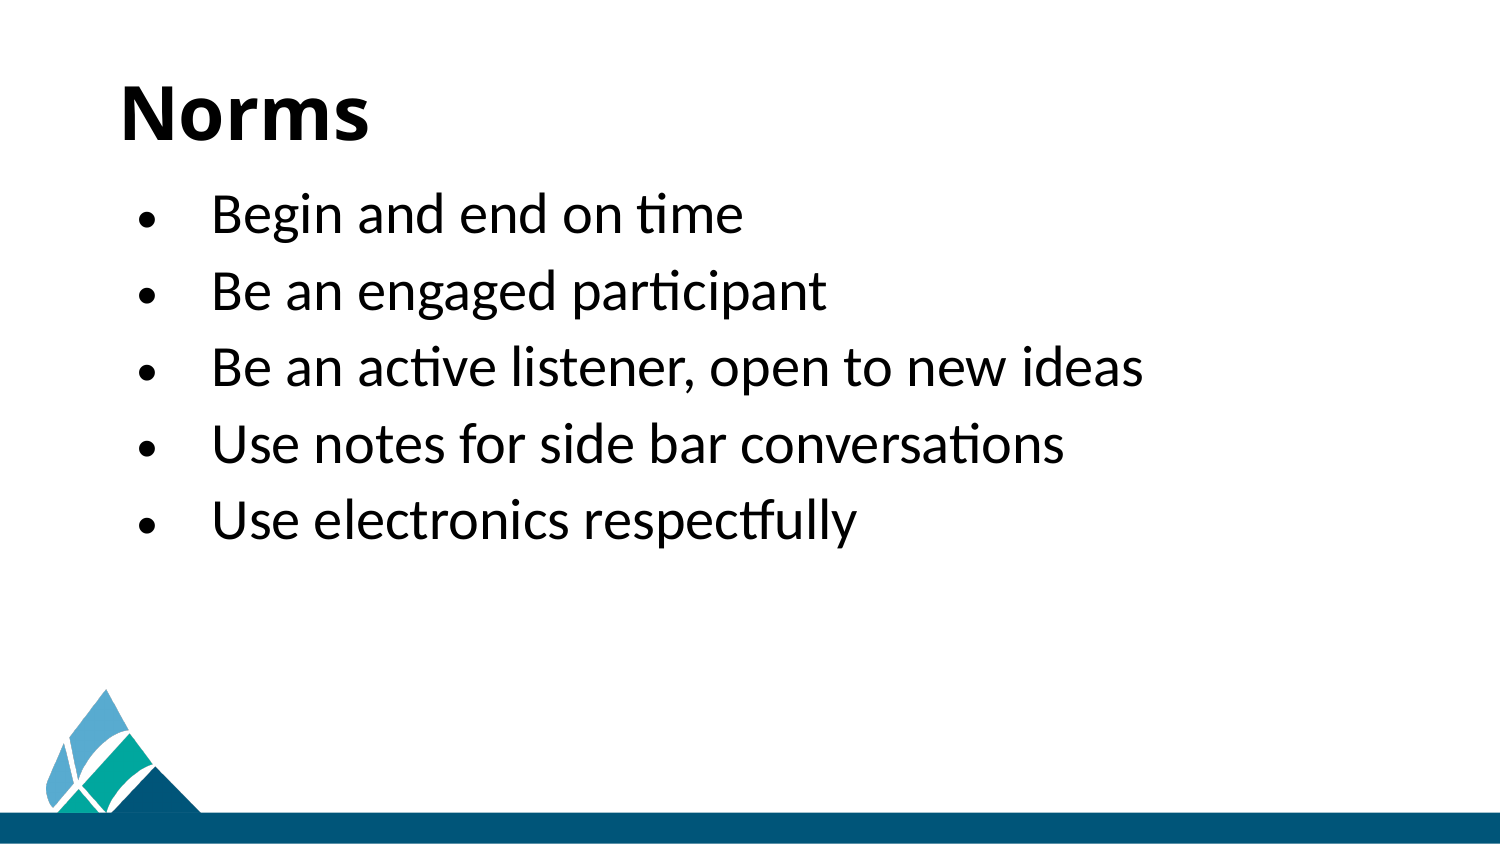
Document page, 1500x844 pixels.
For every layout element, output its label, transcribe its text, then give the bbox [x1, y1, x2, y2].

picture [46, 689, 201, 812]
list Begin and end on time Be an engaged participant Be an active listener, open to new ideas Use notes for side bar conversations Use electronics respectfully [103, 166, 1397, 668]
title Norms [103, 44, 1397, 166]
